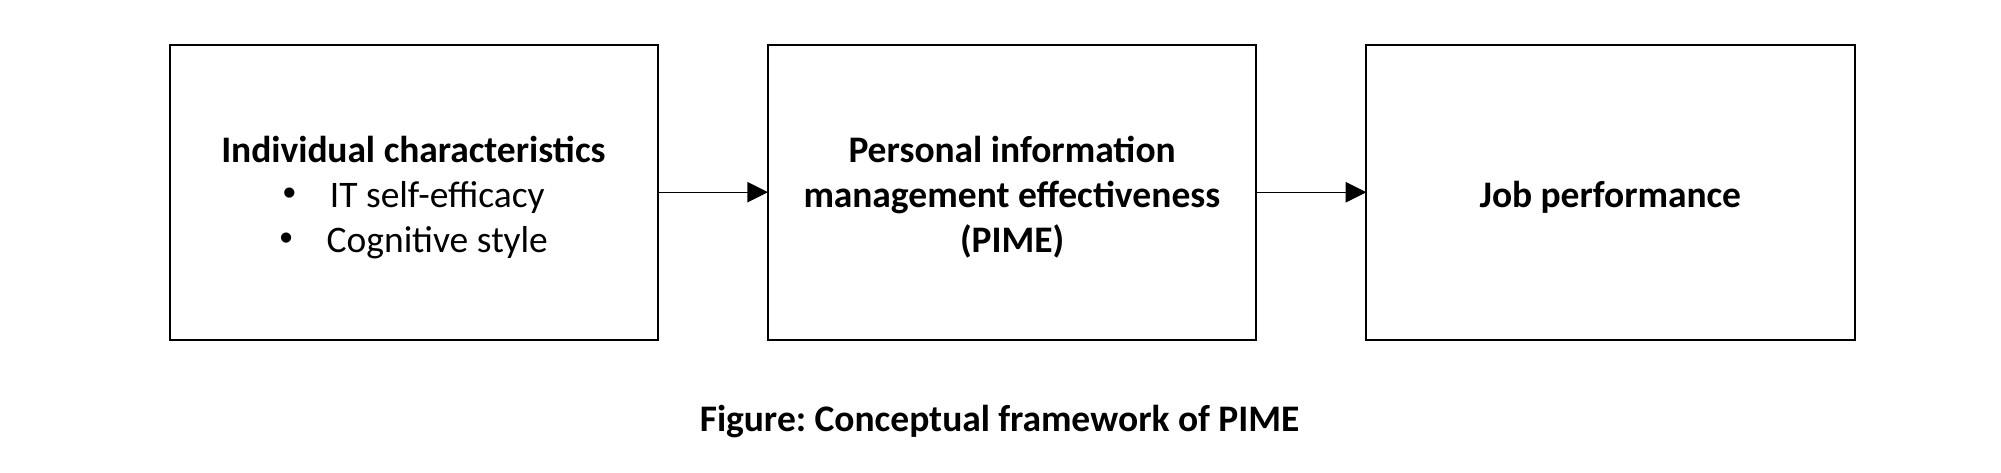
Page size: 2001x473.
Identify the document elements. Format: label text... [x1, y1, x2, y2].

text_box Figure: Conceptual framework of PIME [389, 387, 1611, 447]
text_box Personal information management effectiveness (PIME) [767, 44, 1257, 341]
text_box Individual characteristics IT self-efficacy Cognitive style [169, 44, 659, 341]
text_box Job performance [1365, 44, 1856, 341]
